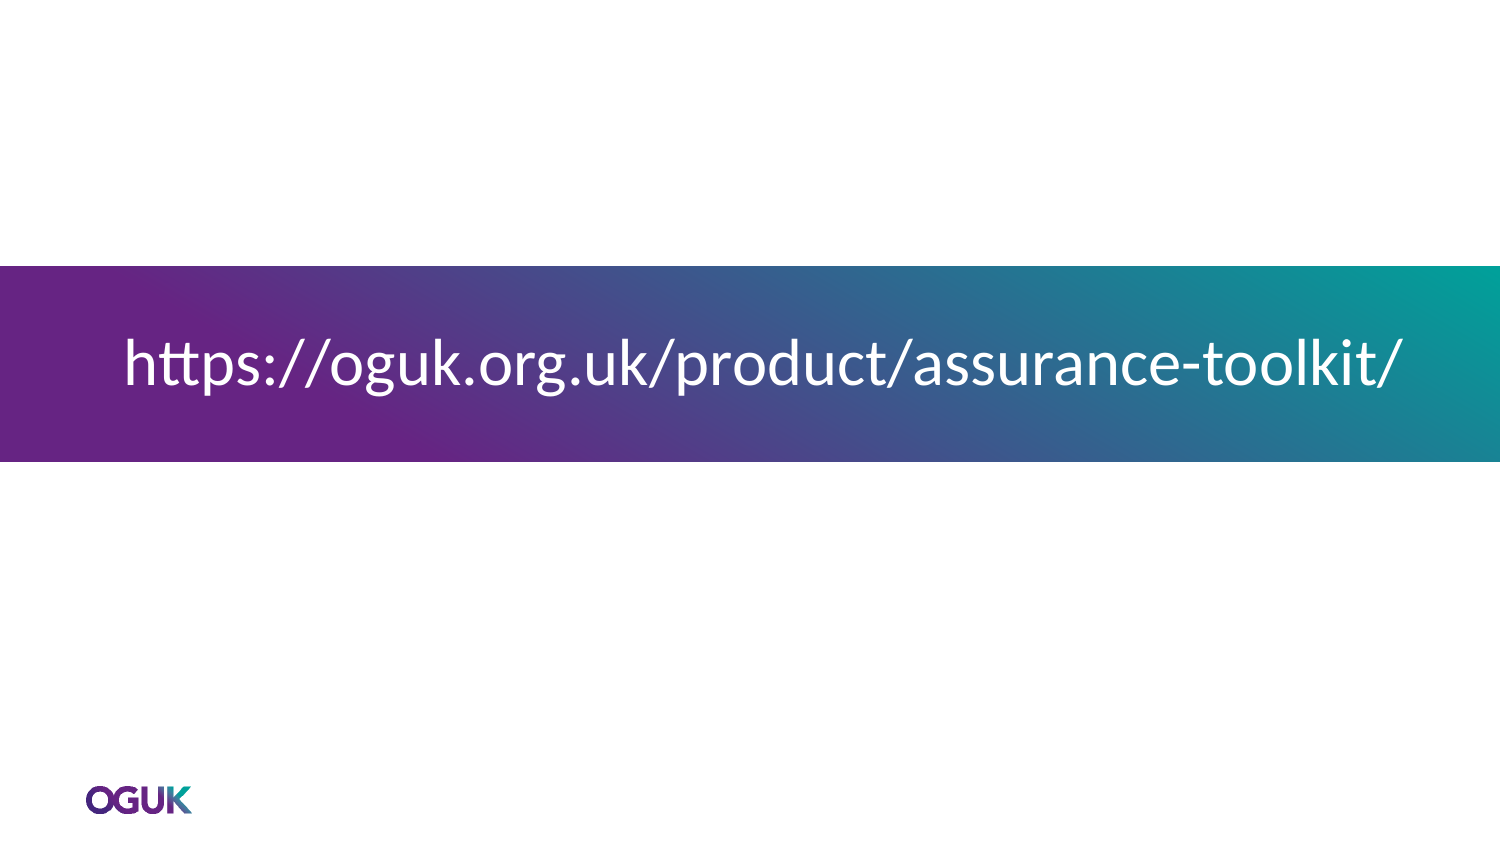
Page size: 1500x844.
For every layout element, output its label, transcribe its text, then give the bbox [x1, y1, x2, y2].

picture [76, 778, 200, 822]
title https://oguk.org.uk/product/assurance-toolkit/ [123, 266, 1412, 462]
